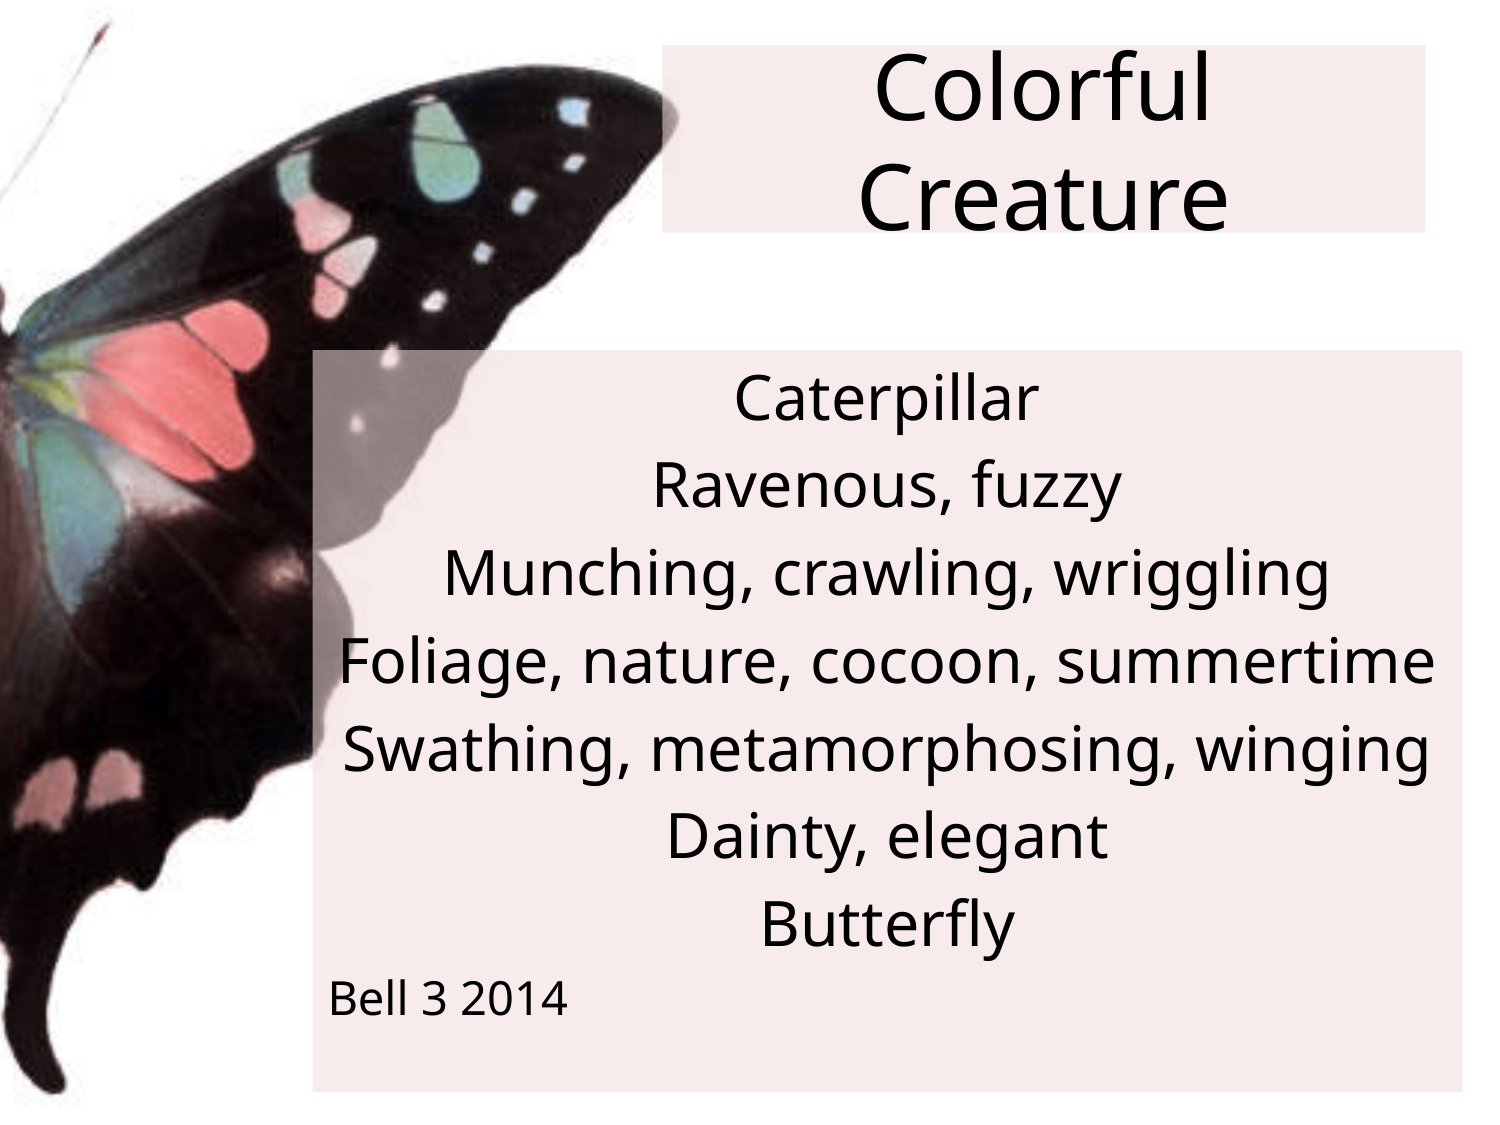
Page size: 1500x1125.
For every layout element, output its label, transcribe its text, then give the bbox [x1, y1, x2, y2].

picture [0, 0, 716, 1116]
list Caterpillar Ravenous, fuzzy Munching, crawling, wriggling Foliage, nature, cocoon, summertime Swathing, metamorphosing, winging Dainty, elegant Butterfly Bell 3 2014 [312, 350, 1463, 1093]
title Colorful Creature [662, 45, 1425, 233]
